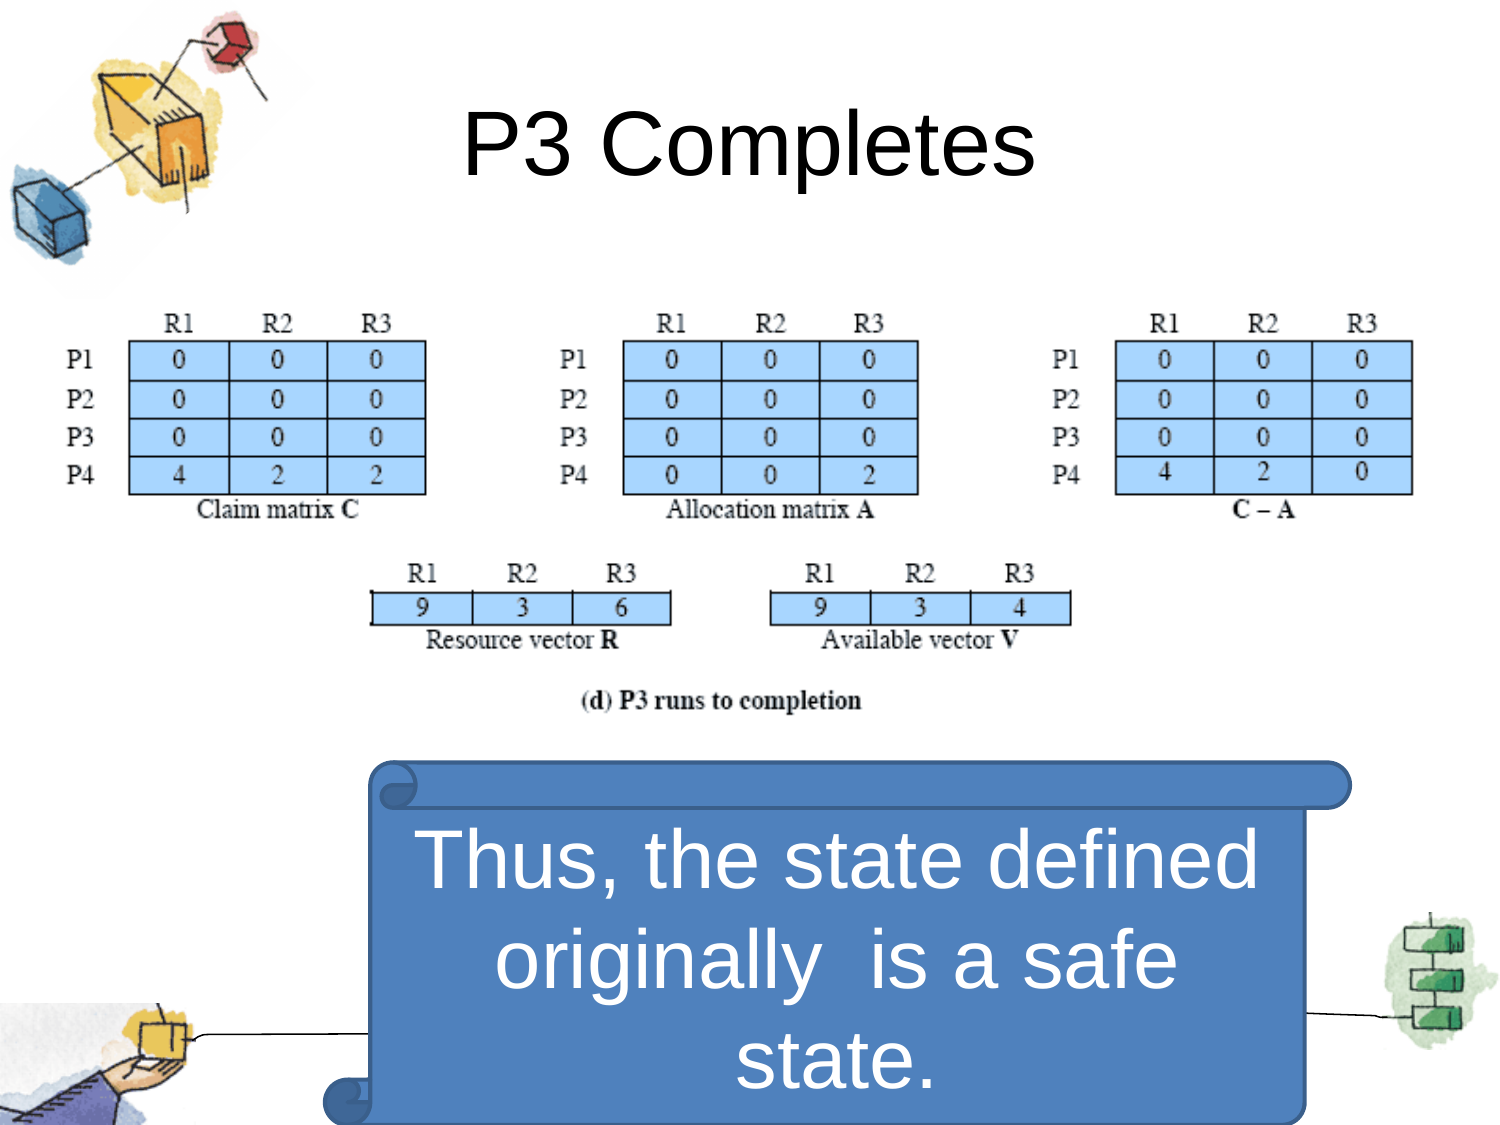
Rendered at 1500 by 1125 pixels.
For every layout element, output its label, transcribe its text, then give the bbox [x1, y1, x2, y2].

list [41, 299, 1438, 738]
picture [1382, 912, 1500, 1050]
picture [0, 85, 167, 299]
picture [114, 0, 274, 44]
title P3 Completes [74, 44, 1426, 233]
picture [0, 1003, 196, 1125]
text_box Thus, the state defined originally is a safe state. [322, 760, 1353, 1125]
